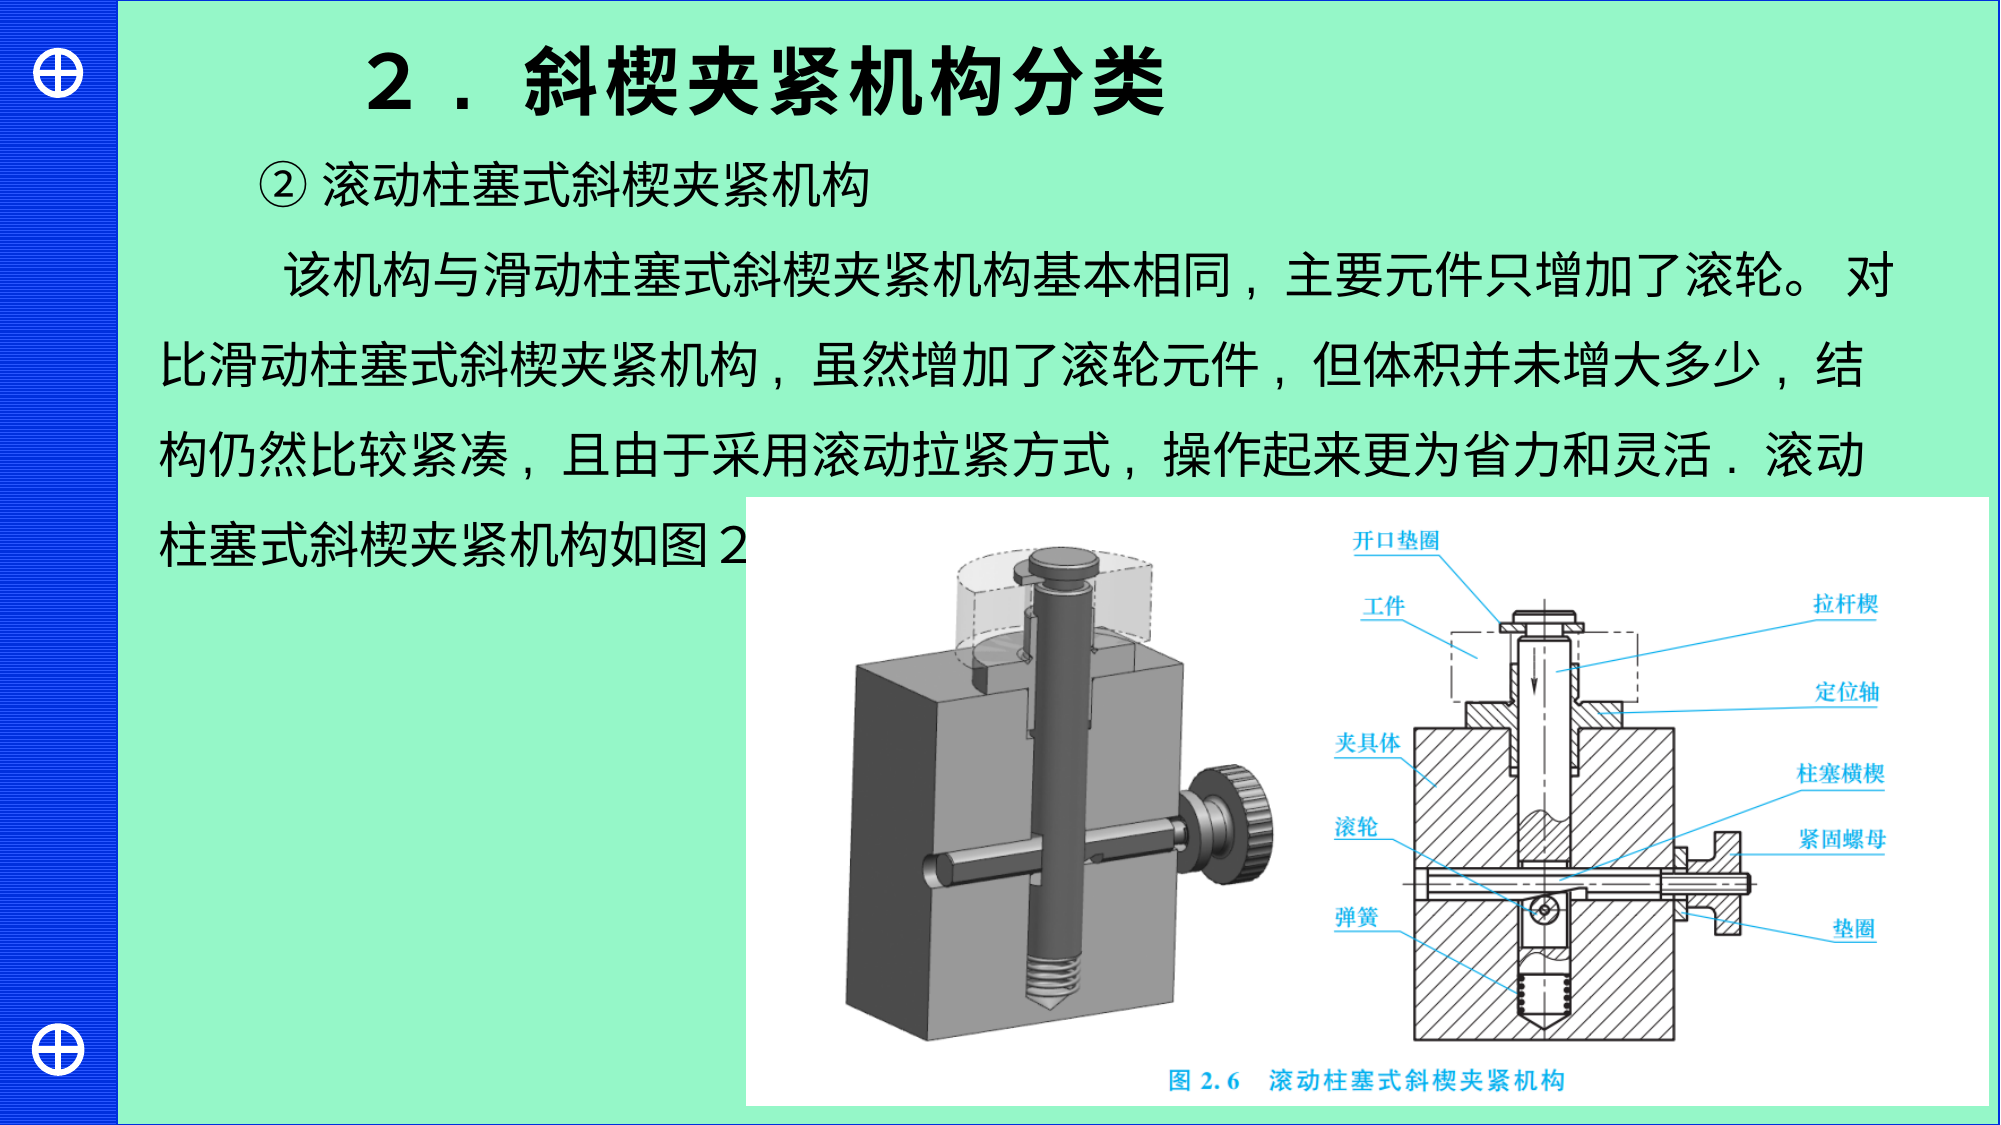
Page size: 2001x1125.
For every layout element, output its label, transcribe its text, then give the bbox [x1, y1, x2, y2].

text_box ２. 斜楔夹紧机构分类 [134, 11, 1422, 133]
picture [746, 497, 1989, 1106]
text_box ②滚动柱塞式斜楔夹紧机构 该机构与滑动柱塞式斜楔夹紧机构基本相同, 主要元件只增加了滚轮。 对比滑动柱塞式斜楔夹紧机构, 虽然增加了滚轮元件, 但体积并未增大多少, 结构仍然比较紧凑, 且由于采用滚动拉紧方式, 操作起来更为省力和灵活. 滚动柱塞式斜楔夹紧机构如图２.６所示。 [144, 115, 1913, 595]
